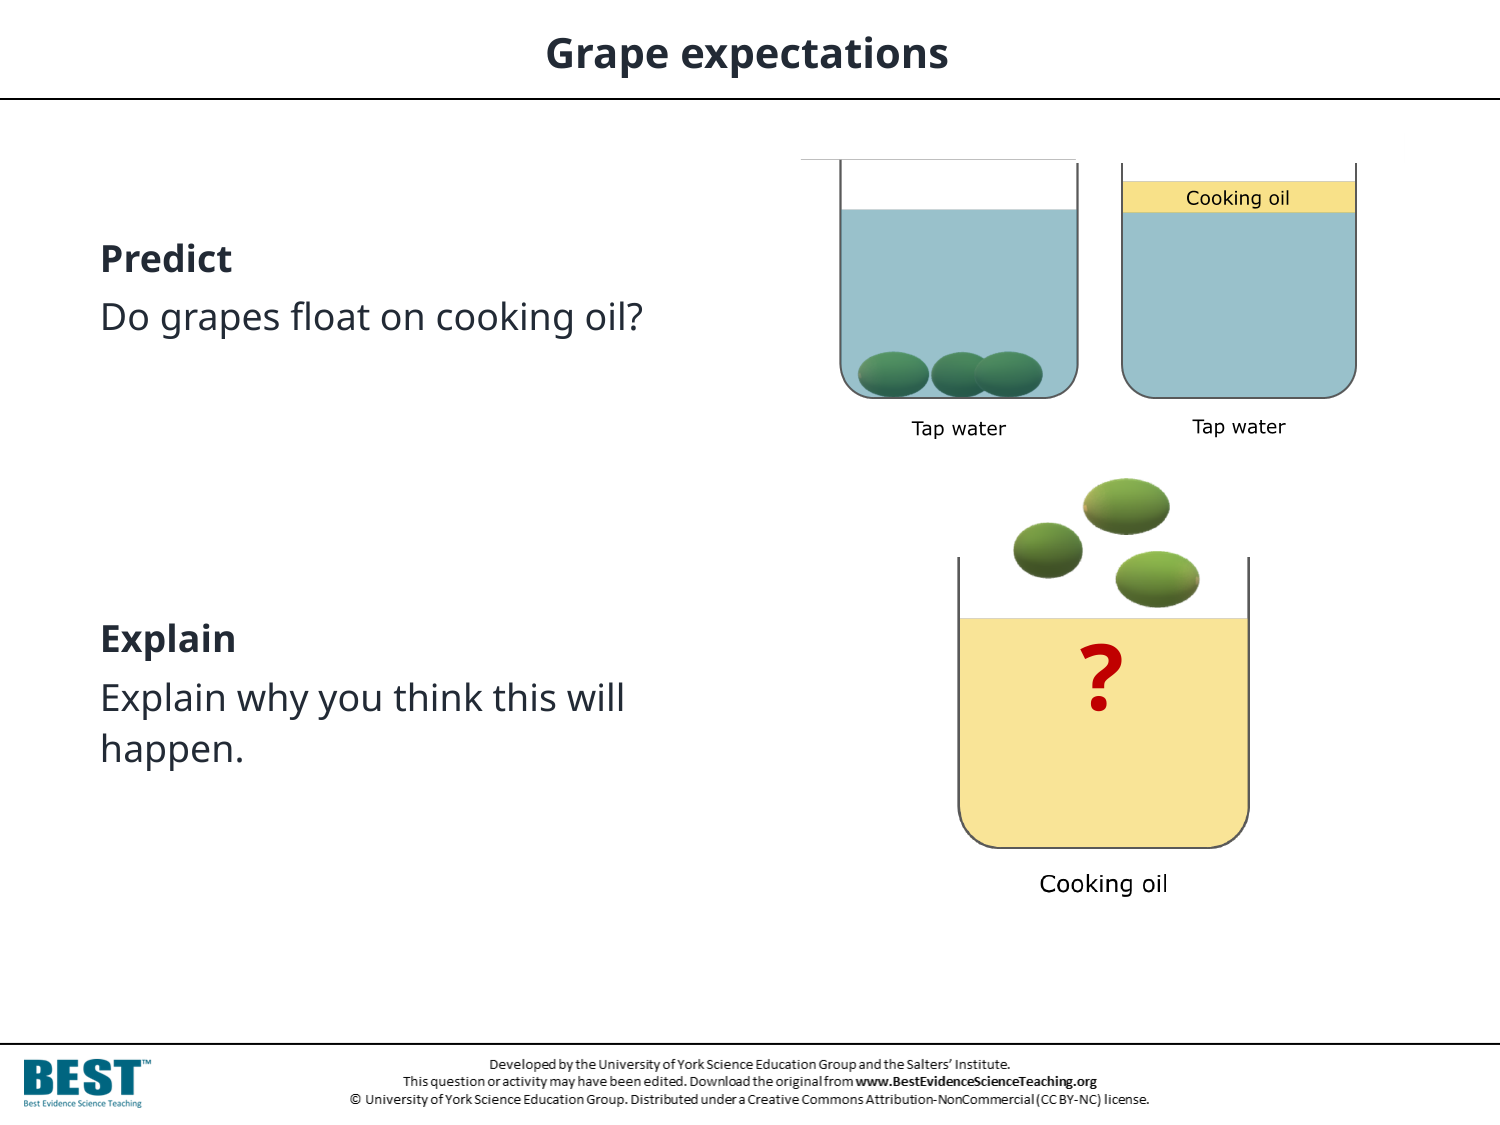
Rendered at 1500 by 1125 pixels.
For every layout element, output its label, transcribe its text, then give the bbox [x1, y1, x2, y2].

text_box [922, 479, 1283, 912]
picture [0, 98, 1500, 1118]
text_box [800, 129, 1405, 452]
text_box Grape expectations [23, 4, 1471, 98]
